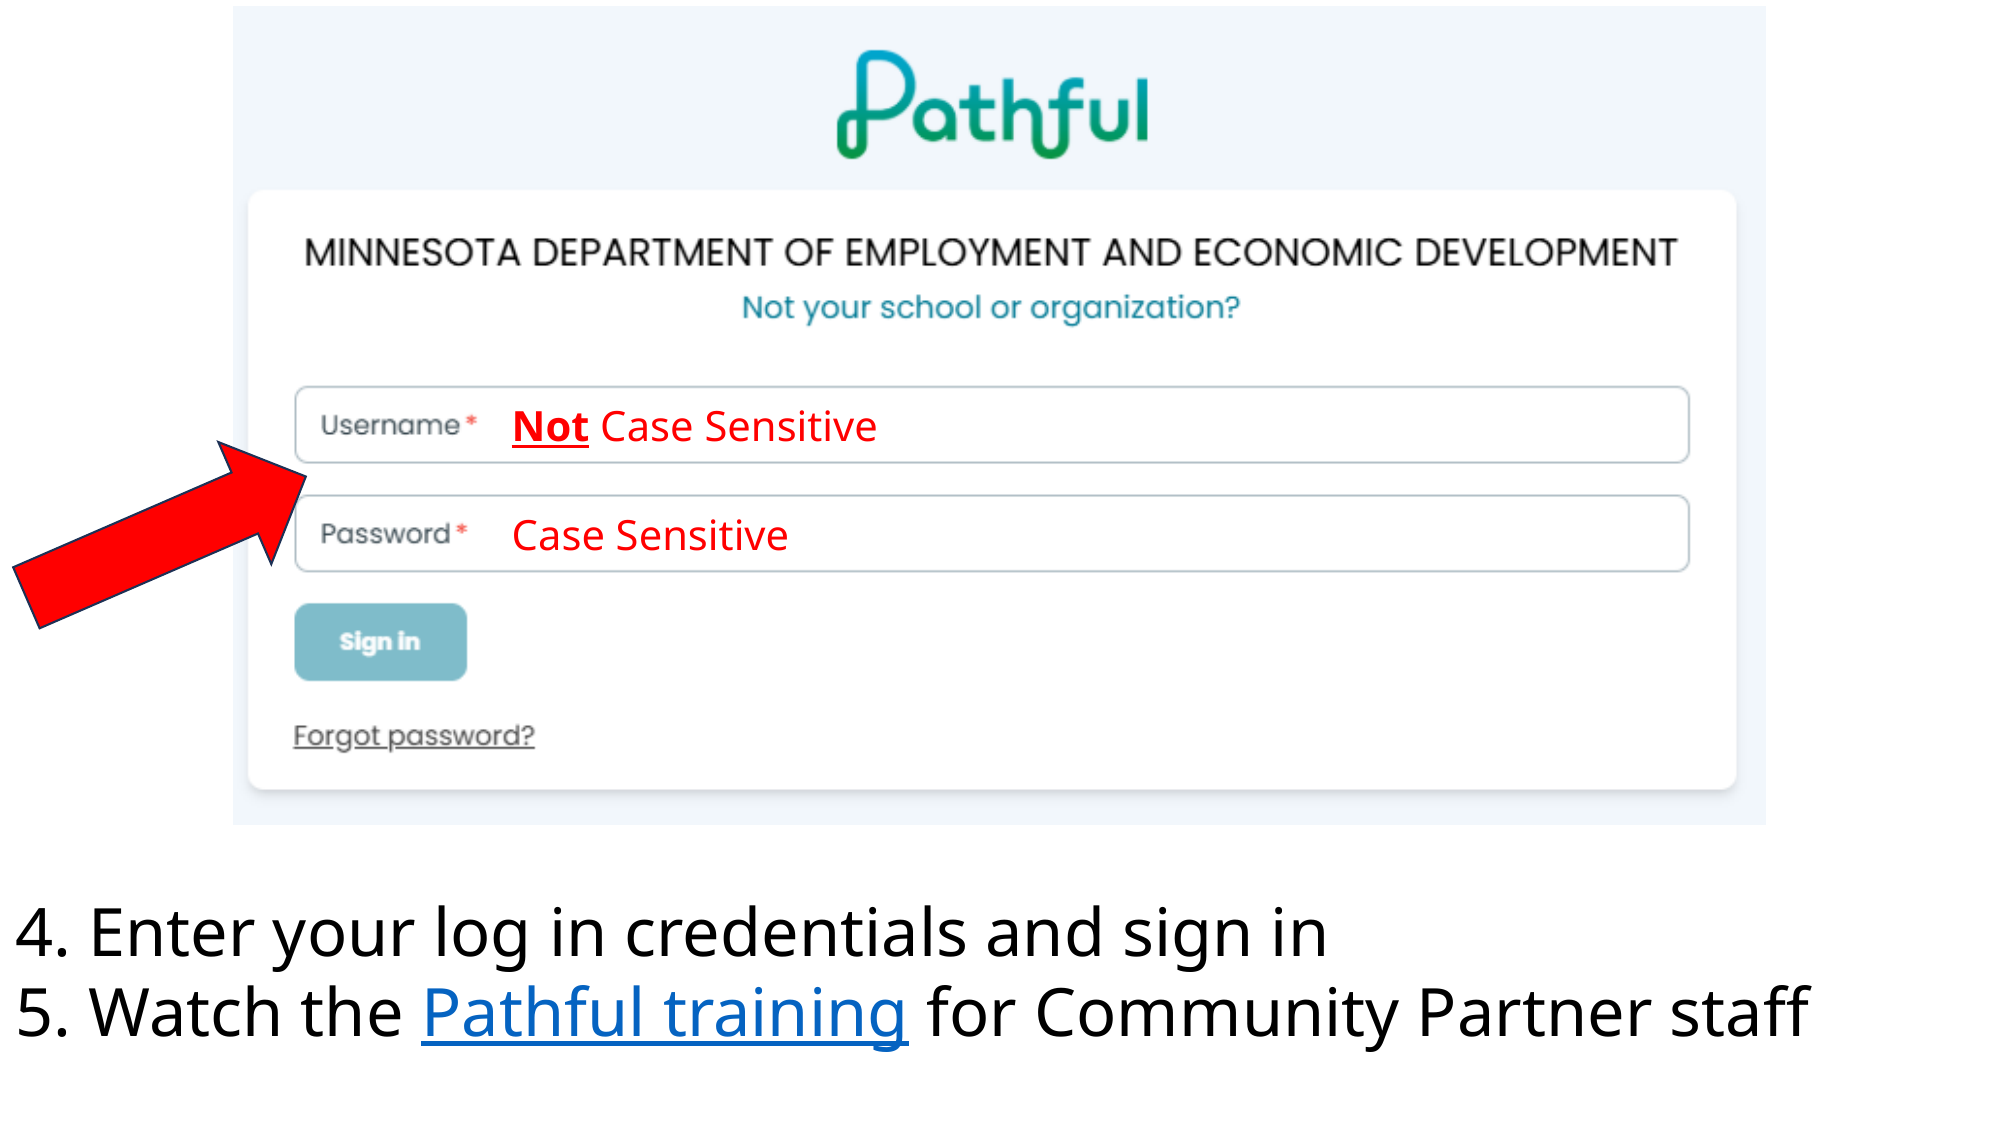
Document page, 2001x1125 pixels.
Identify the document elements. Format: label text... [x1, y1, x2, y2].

text_box [11, 440, 233, 630]
picture [233, 6, 1767, 825]
title 4. Enter your log in credentials and sign in 5. Watch the Pathful training for Community Partner staff [0, 866, 2000, 1085]
